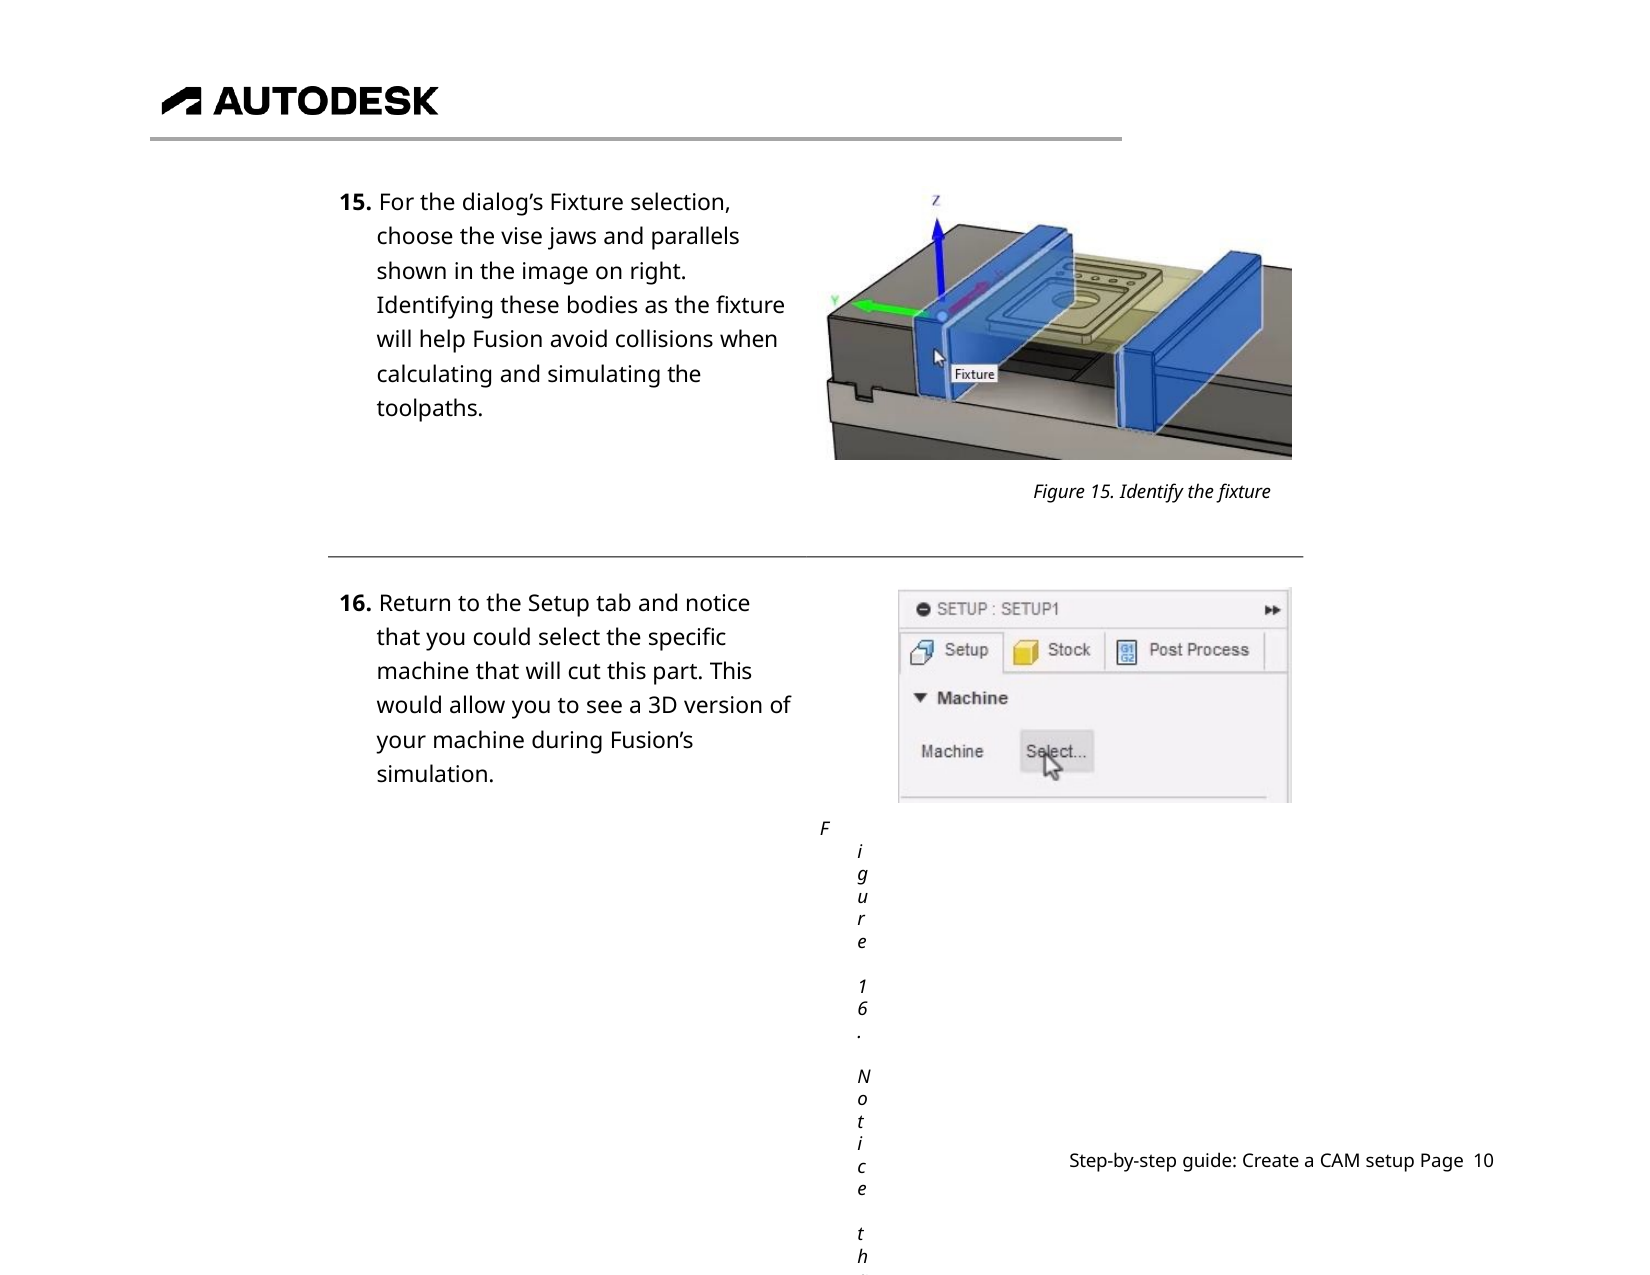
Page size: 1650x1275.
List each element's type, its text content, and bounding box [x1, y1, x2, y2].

picture [897, 586, 1292, 803]
text_box 16. Return to the Setup tab and notice that you could select the specific machine that will cut this part. This would allow you to see a 3D version of your machine during Fusion’s simulation. Figure 16. Notice that you could select a machine [337, 579, 1294, 1275]
slide_number Step-by-step guide: Create a CAM setup Page 10 [1067, 1145, 1509, 1275]
picture [817, 186, 1293, 461]
picture [161, 86, 439, 115]
text_box Figure 15. Identify the fixture [1031, 477, 1294, 503]
text_box 15. For the dialog’s Fixture selection, choose the vise jaws and parallels shown in the image on right. Identifying these bodies as the fixture will help Fusion avoid collisions when calculating and simulating the toolpaths. [337, 178, 795, 421]
